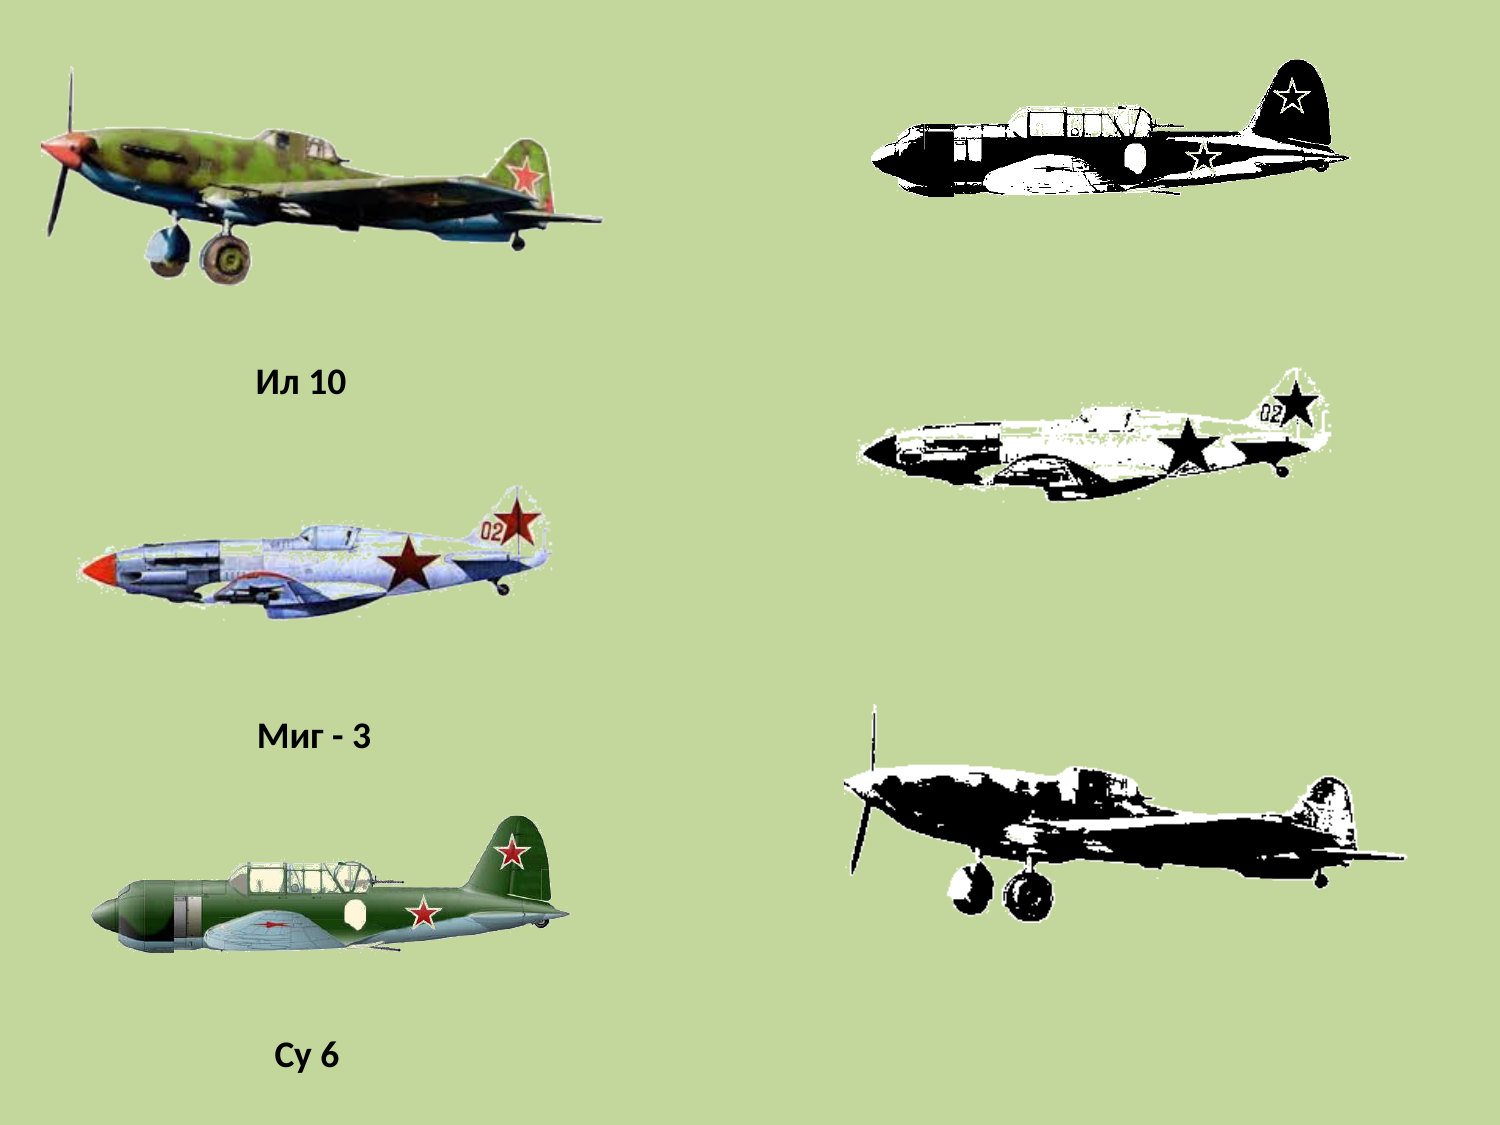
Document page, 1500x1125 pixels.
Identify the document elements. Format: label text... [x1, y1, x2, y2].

picture [867, 54, 1352, 203]
text_box Ил 10 [194, 349, 408, 410]
picture [88, 810, 572, 959]
picture [76, 420, 568, 671]
picture [855, 302, 1348, 553]
picture [844, 703, 1409, 924]
picture [41, 66, 606, 286]
text_box Миг - 3 [242, 704, 431, 764]
text_box Су 6 [135, 1023, 479, 1083]
